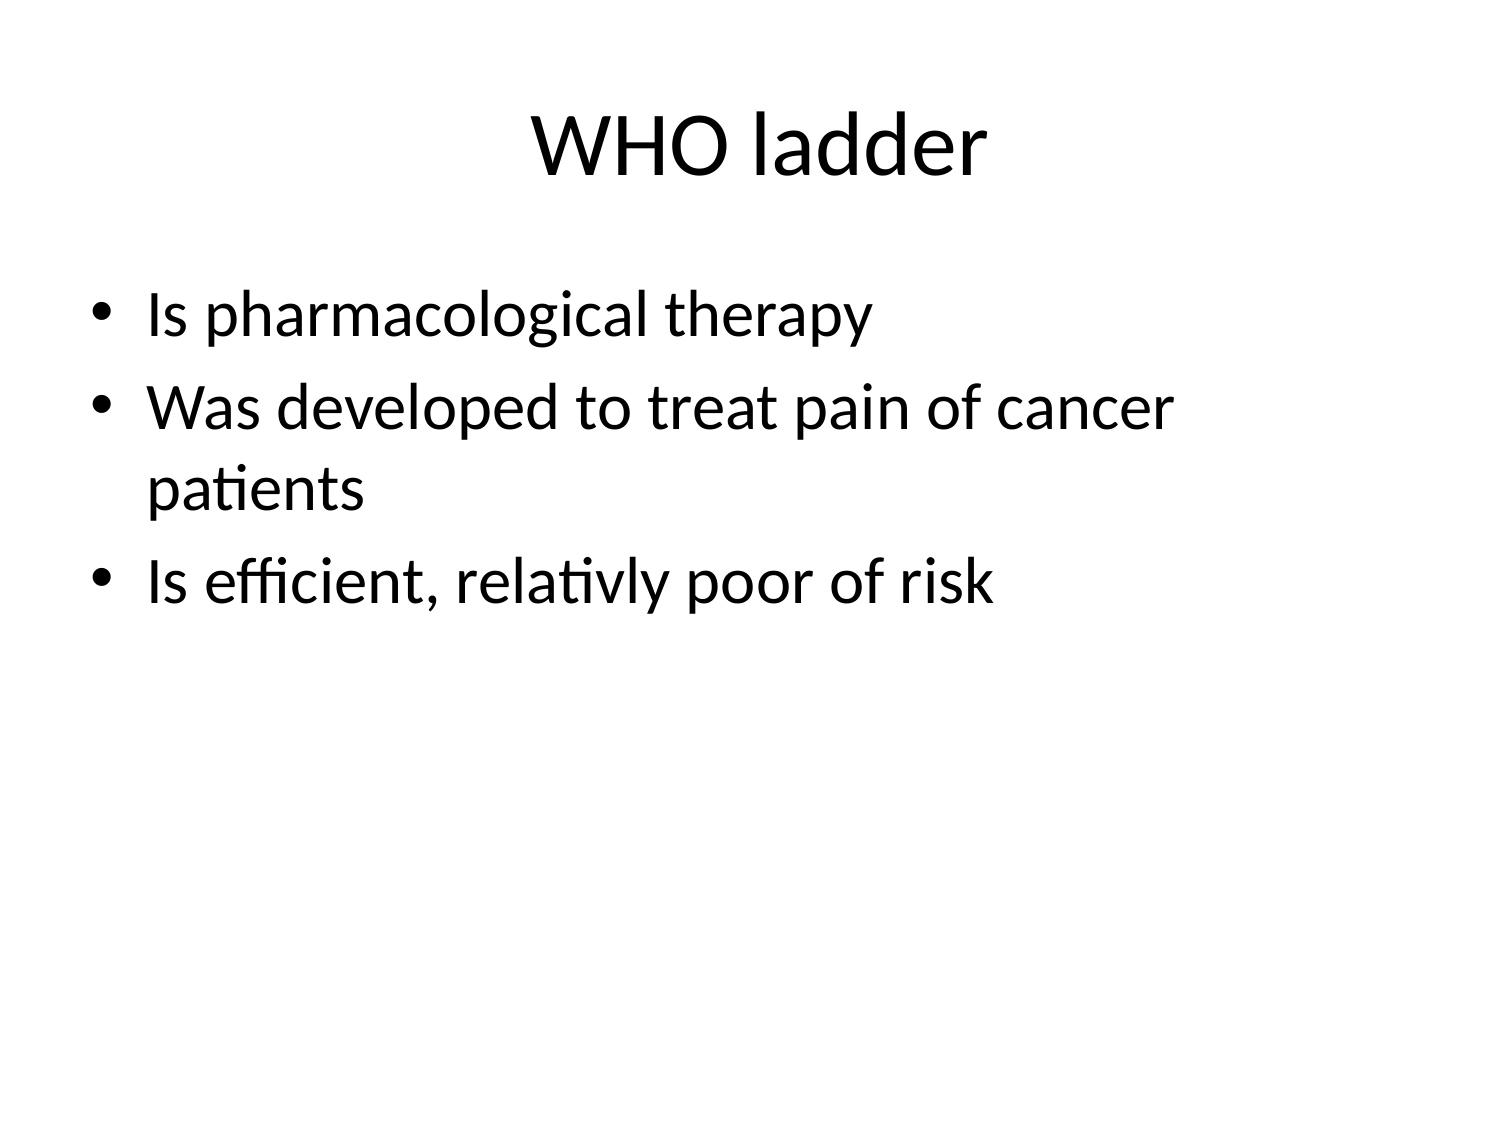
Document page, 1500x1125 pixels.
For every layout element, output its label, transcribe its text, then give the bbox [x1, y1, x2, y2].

list Is pharmacological therapy Was developed to treat pain of cancer patients Is efficient, relativly poor of risk [75, 262, 1425, 1005]
title WHO ladder [75, 45, 1425, 233]
